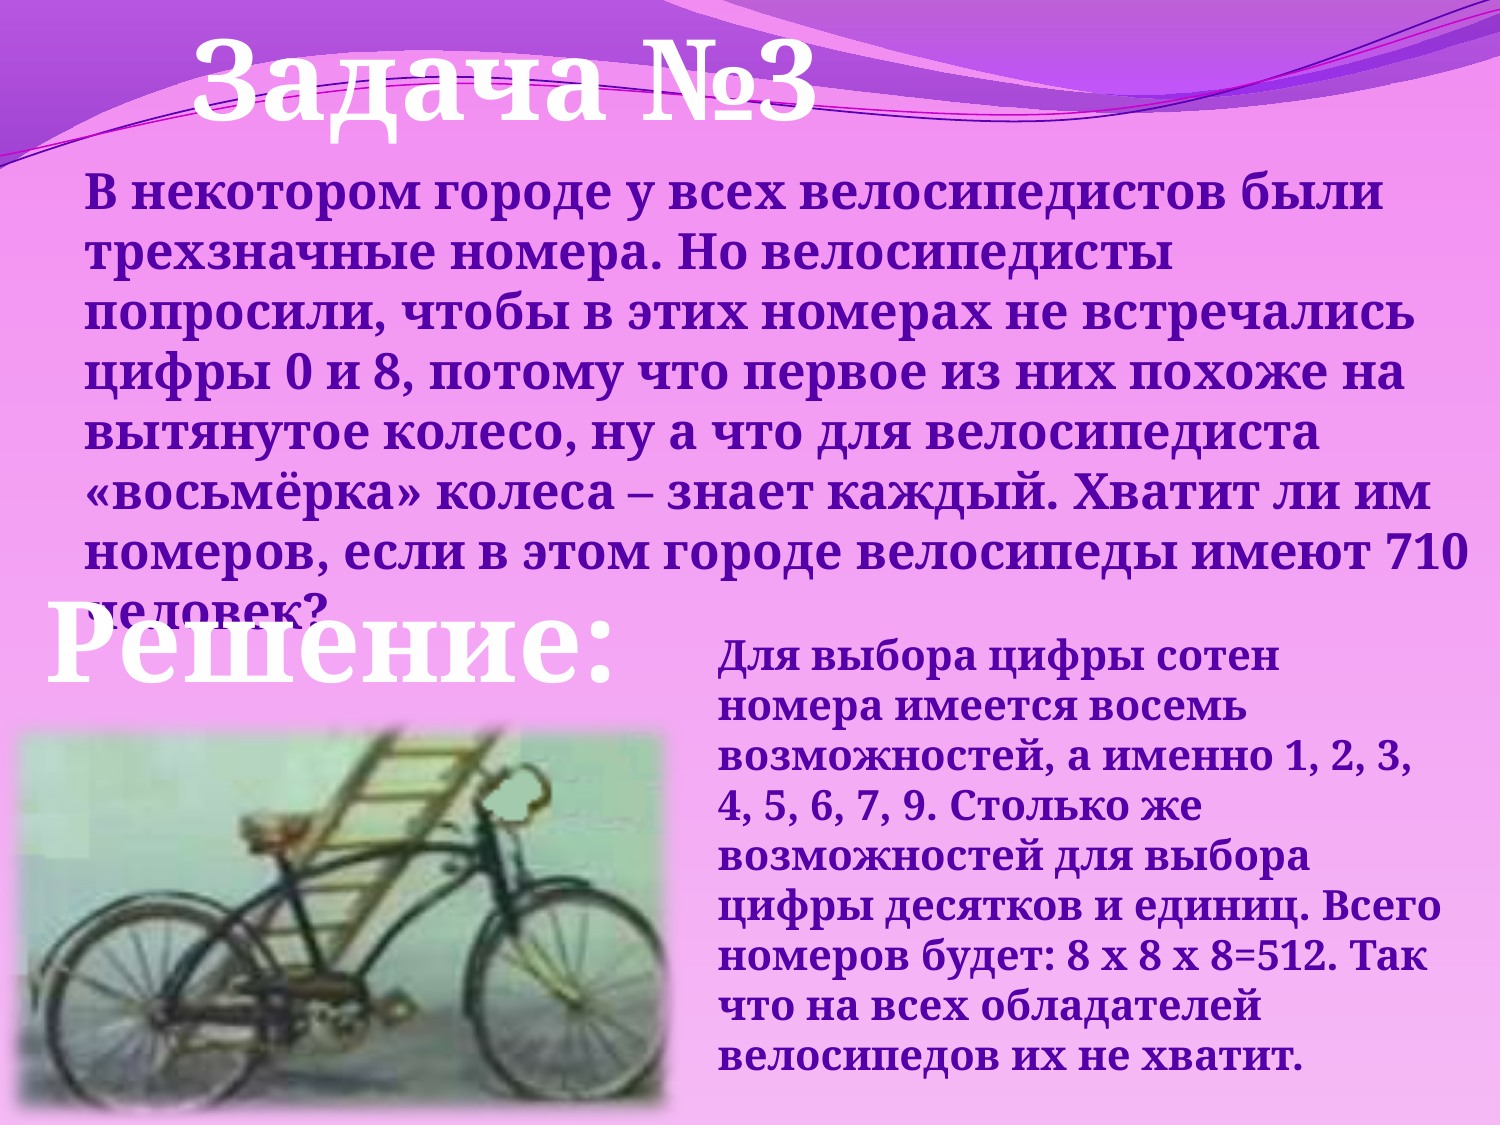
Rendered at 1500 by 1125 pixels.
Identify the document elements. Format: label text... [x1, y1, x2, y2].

text_box Для выбора цифры сотен номера имеется восемь возможностей, а именно 1, 2, 3, 4, 5, 6, 7, 9. Столько же возможностей для выбора цифры десятков и единиц. Всего номеров будет: 8 х 8 х 8=512. Так что на всех обладателей велосипедов их не хватит. [703, 621, 1465, 1086]
text_box В некотором городе у всех велосипедистов были трехзначные номера. Но велосипедисты попросили, чтобы в этих номерах не встречались цифры 0 и 8, потому что первое из них похоже на вытянутое колесо, ну а что для велосипедиста «восьмёрка» колеса – знает каждый. Хватит ли им номеров, если в этом городе велосипеды имеют 710 человек? [70, 152, 1500, 648]
picture [0, 714, 681, 1125]
text_box Задача №3 [175, 0, 837, 150]
text_box Решение: [30, 562, 635, 713]
